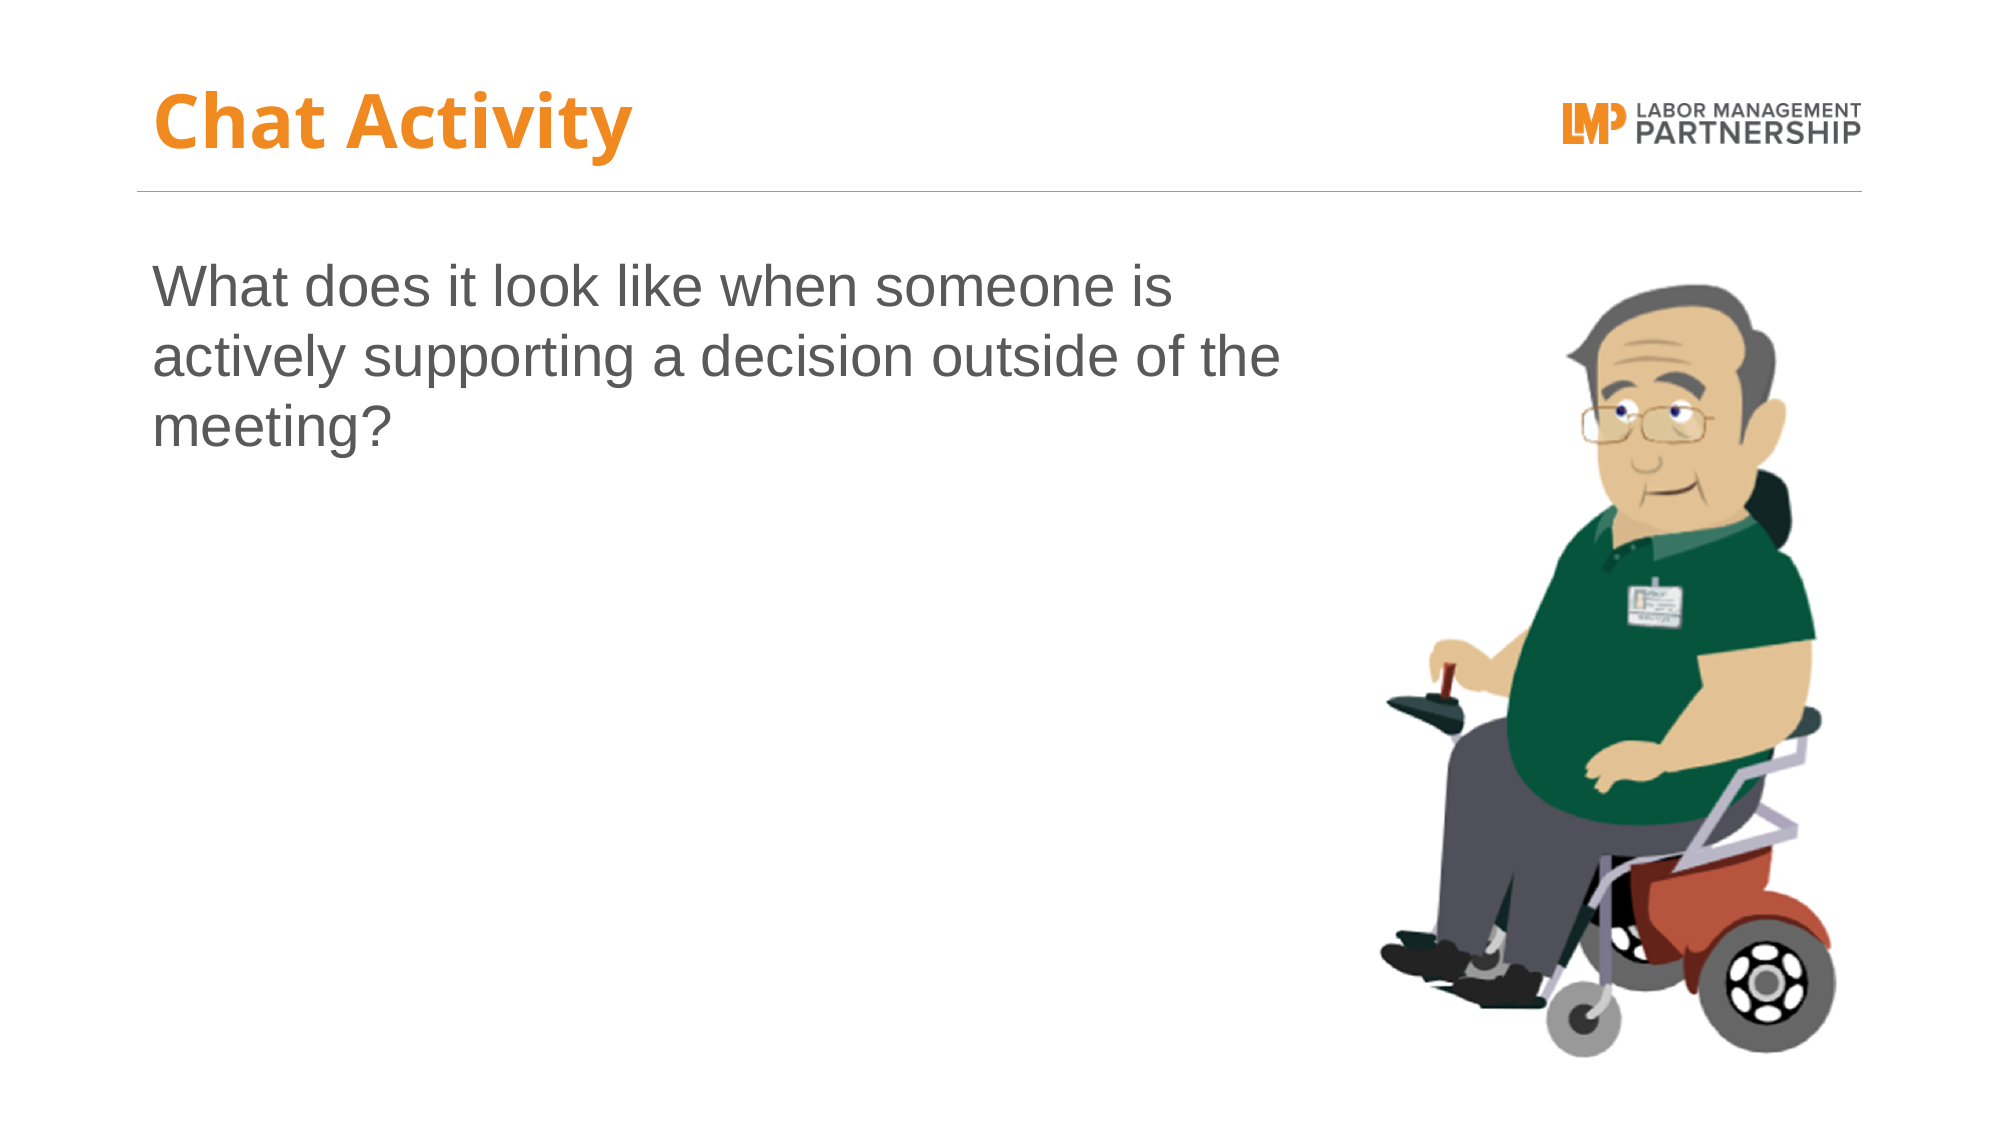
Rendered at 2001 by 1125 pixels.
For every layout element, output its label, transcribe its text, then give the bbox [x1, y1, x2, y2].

picture [1371, 252, 1873, 1071]
list What does it look like when someone is actively supporting a decision outside of the meeting? [137, 240, 1394, 1014]
picture [1562, 103, 1863, 144]
title Chat Activity [137, 59, 1529, 188]
